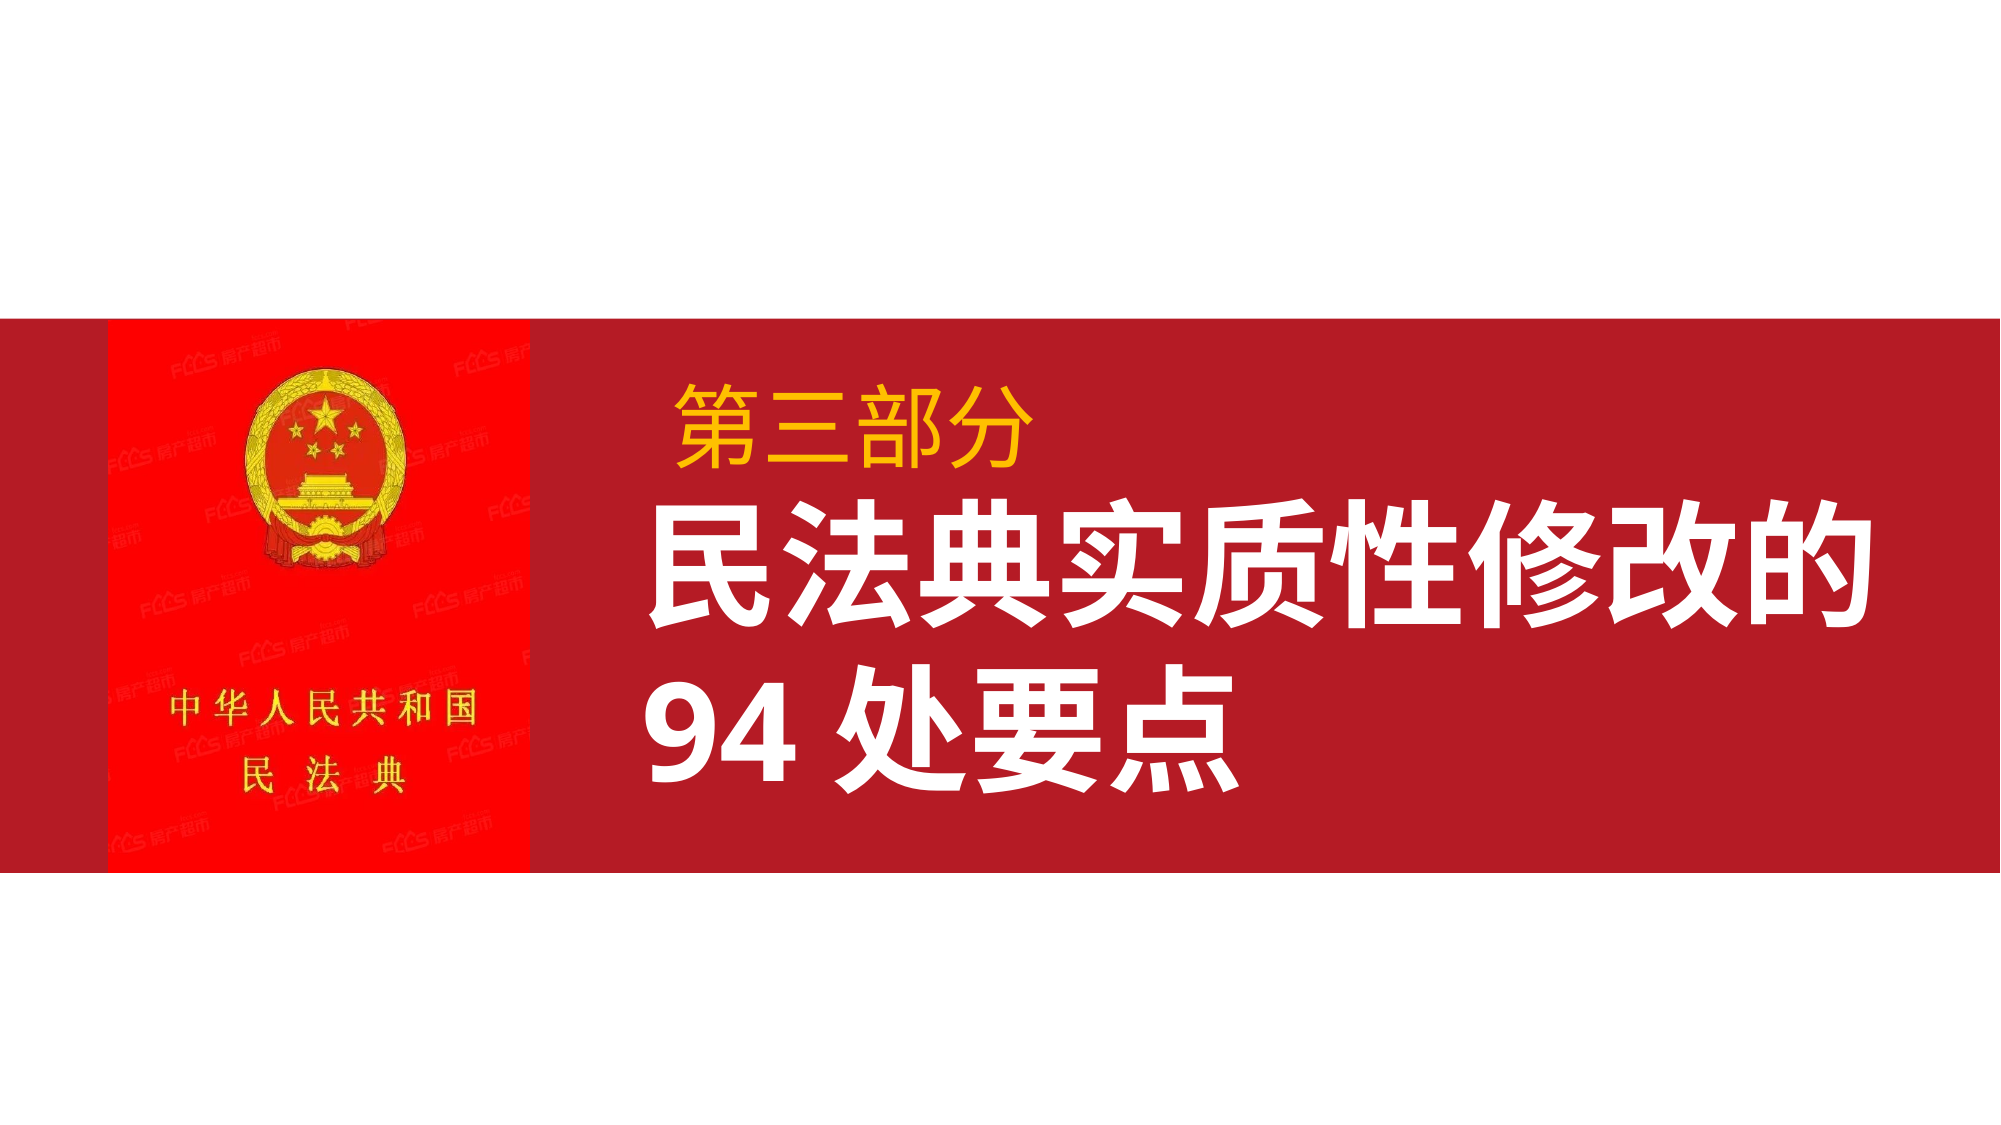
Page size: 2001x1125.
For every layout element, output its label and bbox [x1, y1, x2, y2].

picture [108, 320, 530, 873]
text_box [0, 318, 2000, 874]
text_box [620, 362, 1900, 1125]
